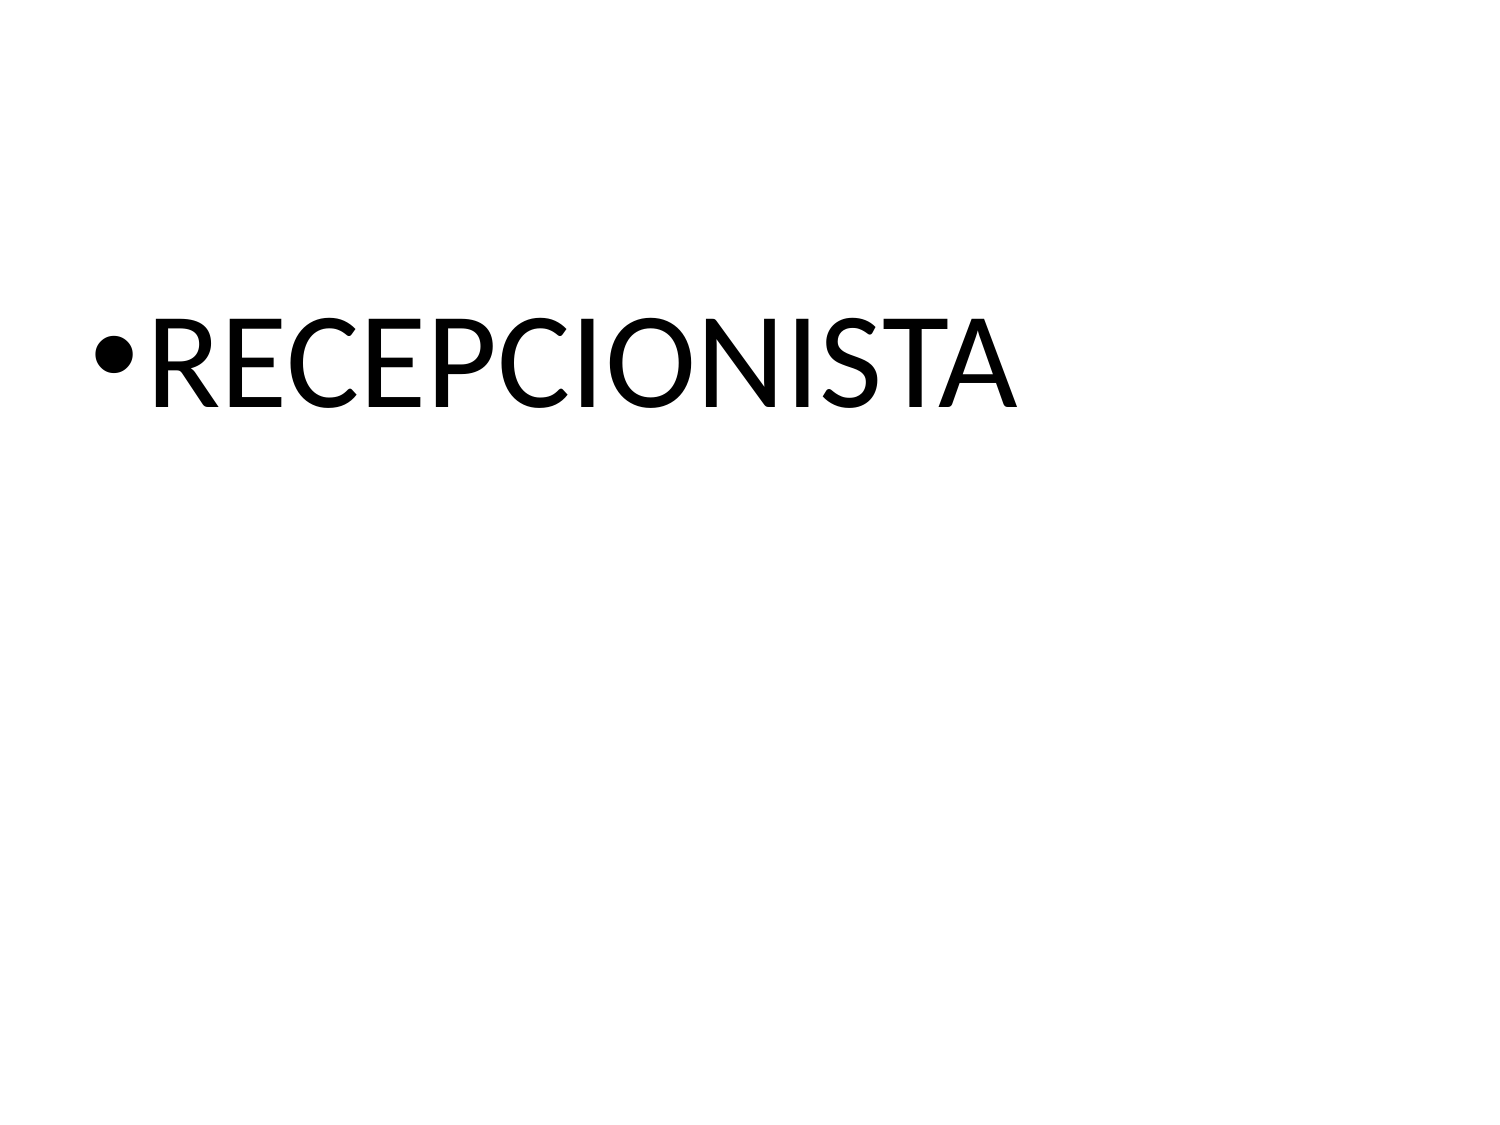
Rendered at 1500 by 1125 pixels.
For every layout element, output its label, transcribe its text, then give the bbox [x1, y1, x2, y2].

list RECEPCIONISTA [75, 262, 1425, 1005]
